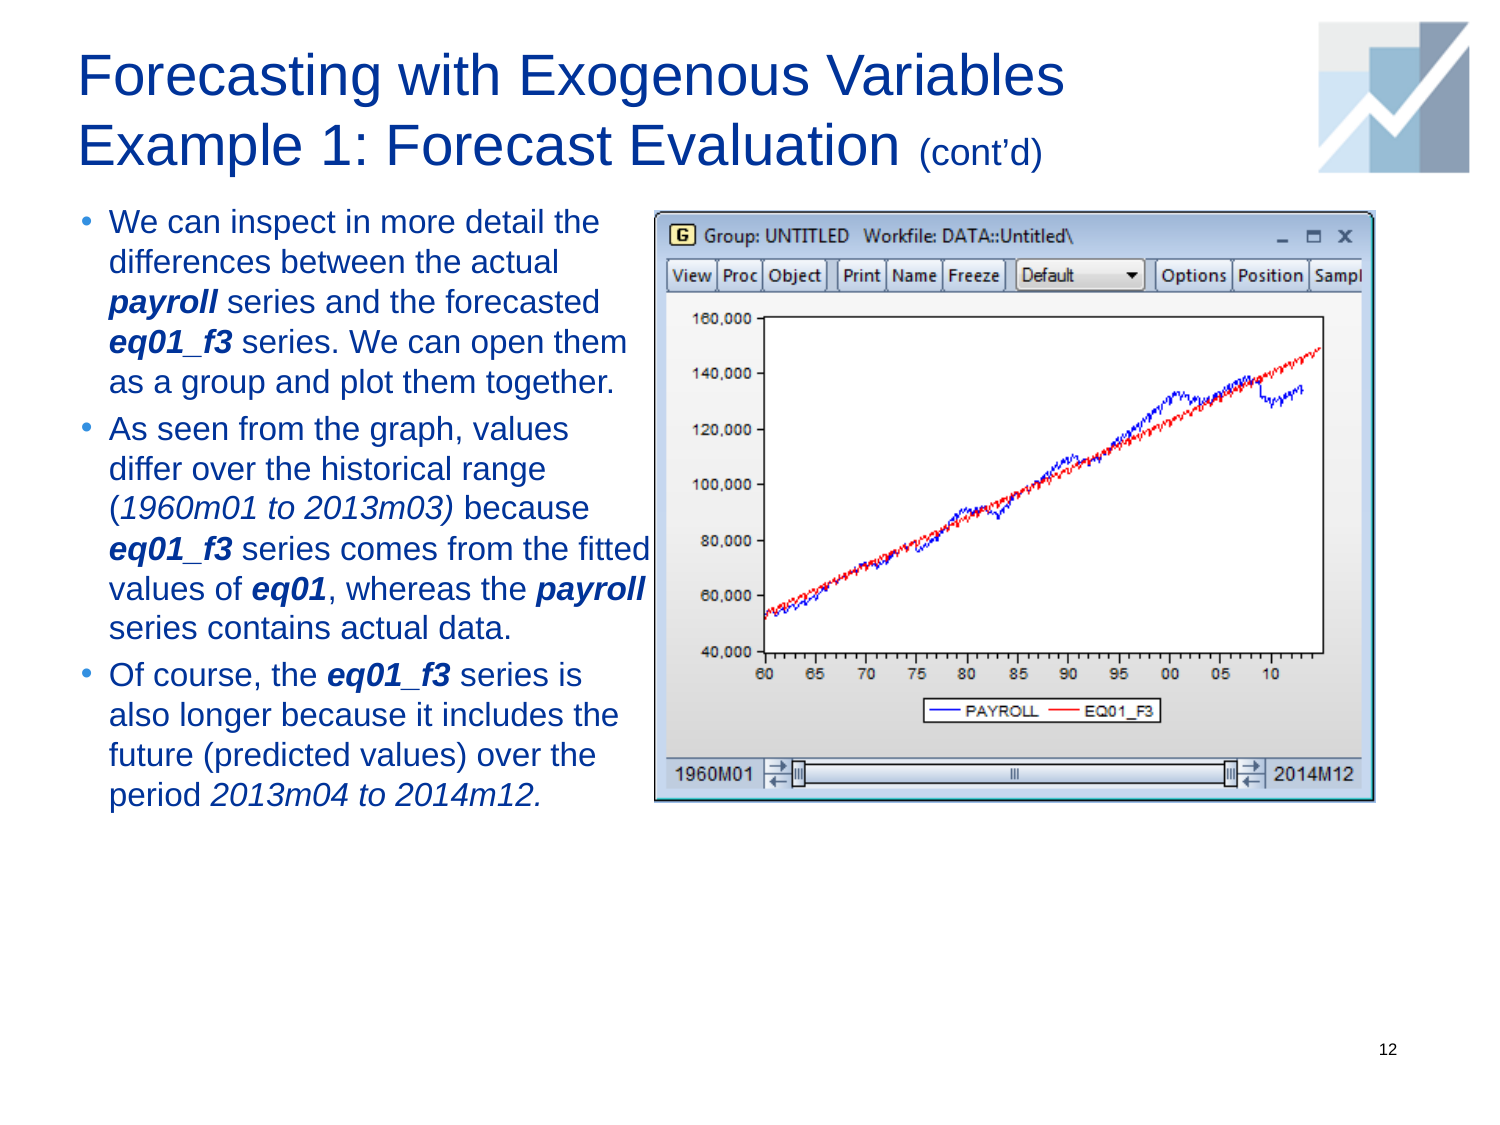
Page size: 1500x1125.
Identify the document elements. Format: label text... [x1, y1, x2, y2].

picture [1300, 11, 1479, 181]
title Forecasting with Exogenous Variables Example 1: Forecast Evaluation (cont’d) [62, 0, 1297, 185]
list We can inspect in more detail the differences between the actual payroll series and the forecasted eq01_f3 series. We can open them as a group and plot them together. As seen from the graph, values differ over the historical range (1960m01 to 2013m03) because eq01_f3 series comes from the fitted values of eq01, whereas the payroll series contains actual data. Of course, the eq01_f3 series is also longer because it includes the future (predicted values) over the period 2013m04 to 2014m12. [65, 193, 667, 848]
slide_number 12 [1262, 1015, 1413, 1067]
picture [654, 210, 1376, 803]
